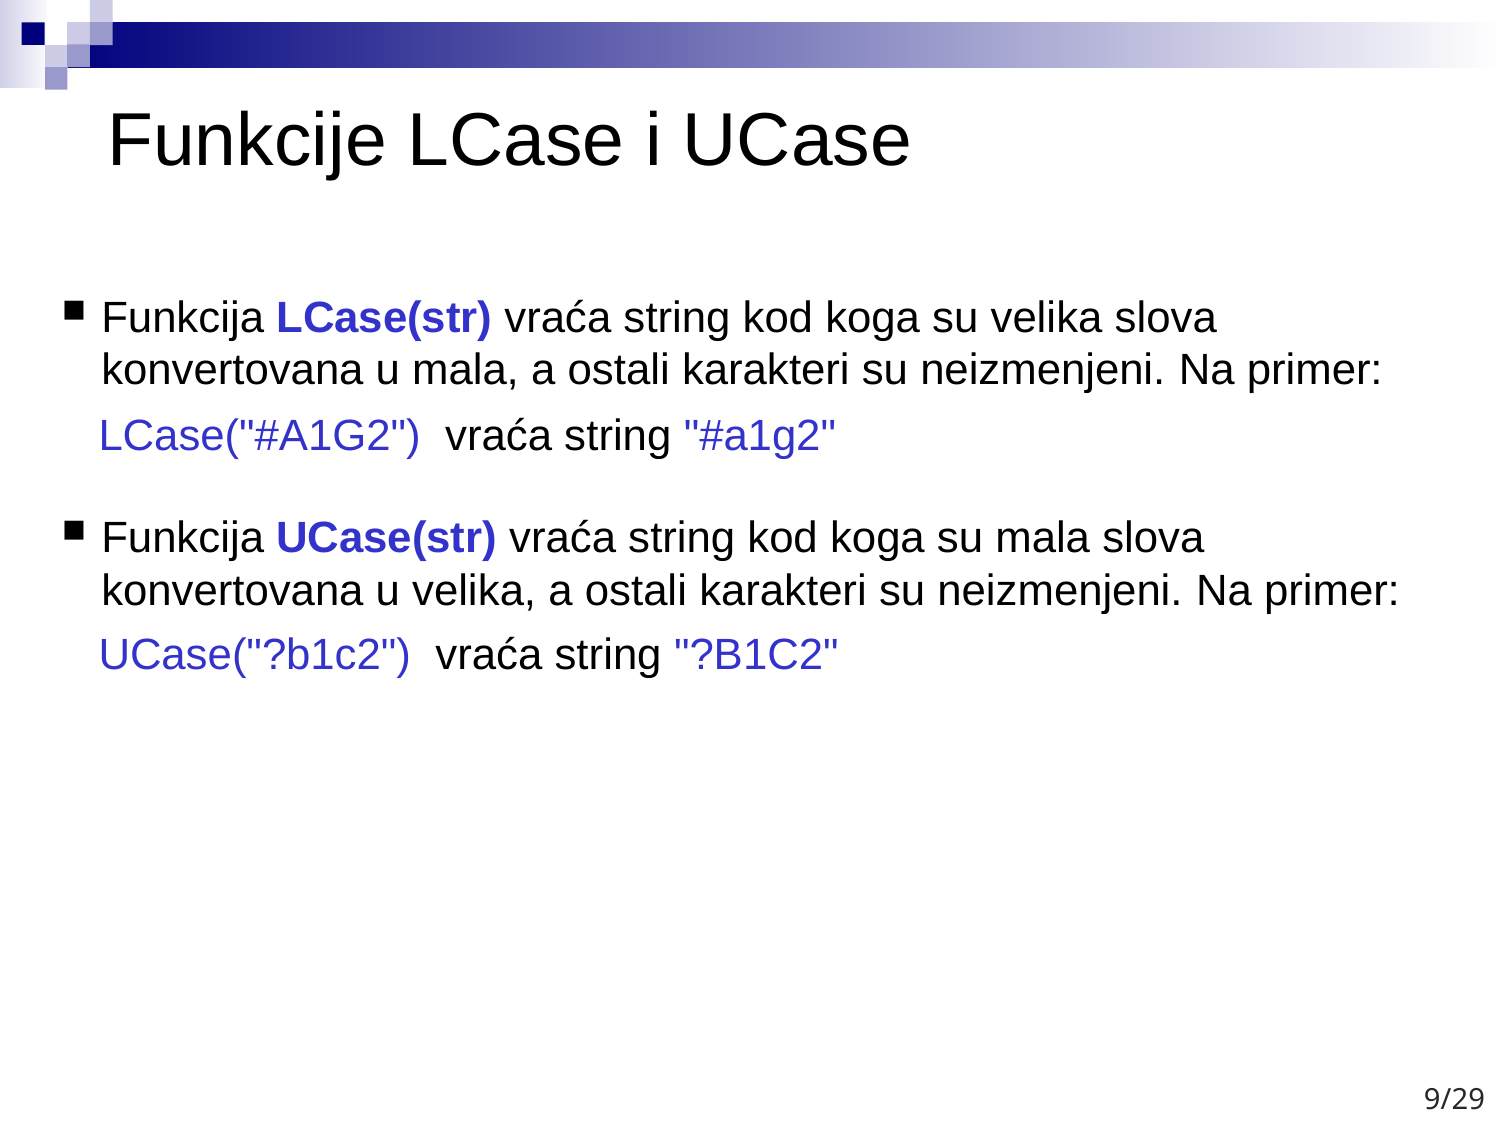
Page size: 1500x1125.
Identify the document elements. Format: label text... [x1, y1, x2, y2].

title Funkcije LCase i UCase [92, 75, 938, 197]
list Funkcija LCase(str) vraća string kod koga su velika slova konvertovana u mala, a ostali karakteri su neizmenjeni. Na primer: LCase("#A1G2") vraća string "#a1g2" Funkcija UCase(str) vraća string kod koga su mala slova konvertovana u velika, a ostali karakteri su neizmenjeni. Na primer: UCase("?b1c2") vraća string "?B1C2" [46, 281, 1454, 704]
text_box 9/29 [1374, 1072, 1500, 1123]
